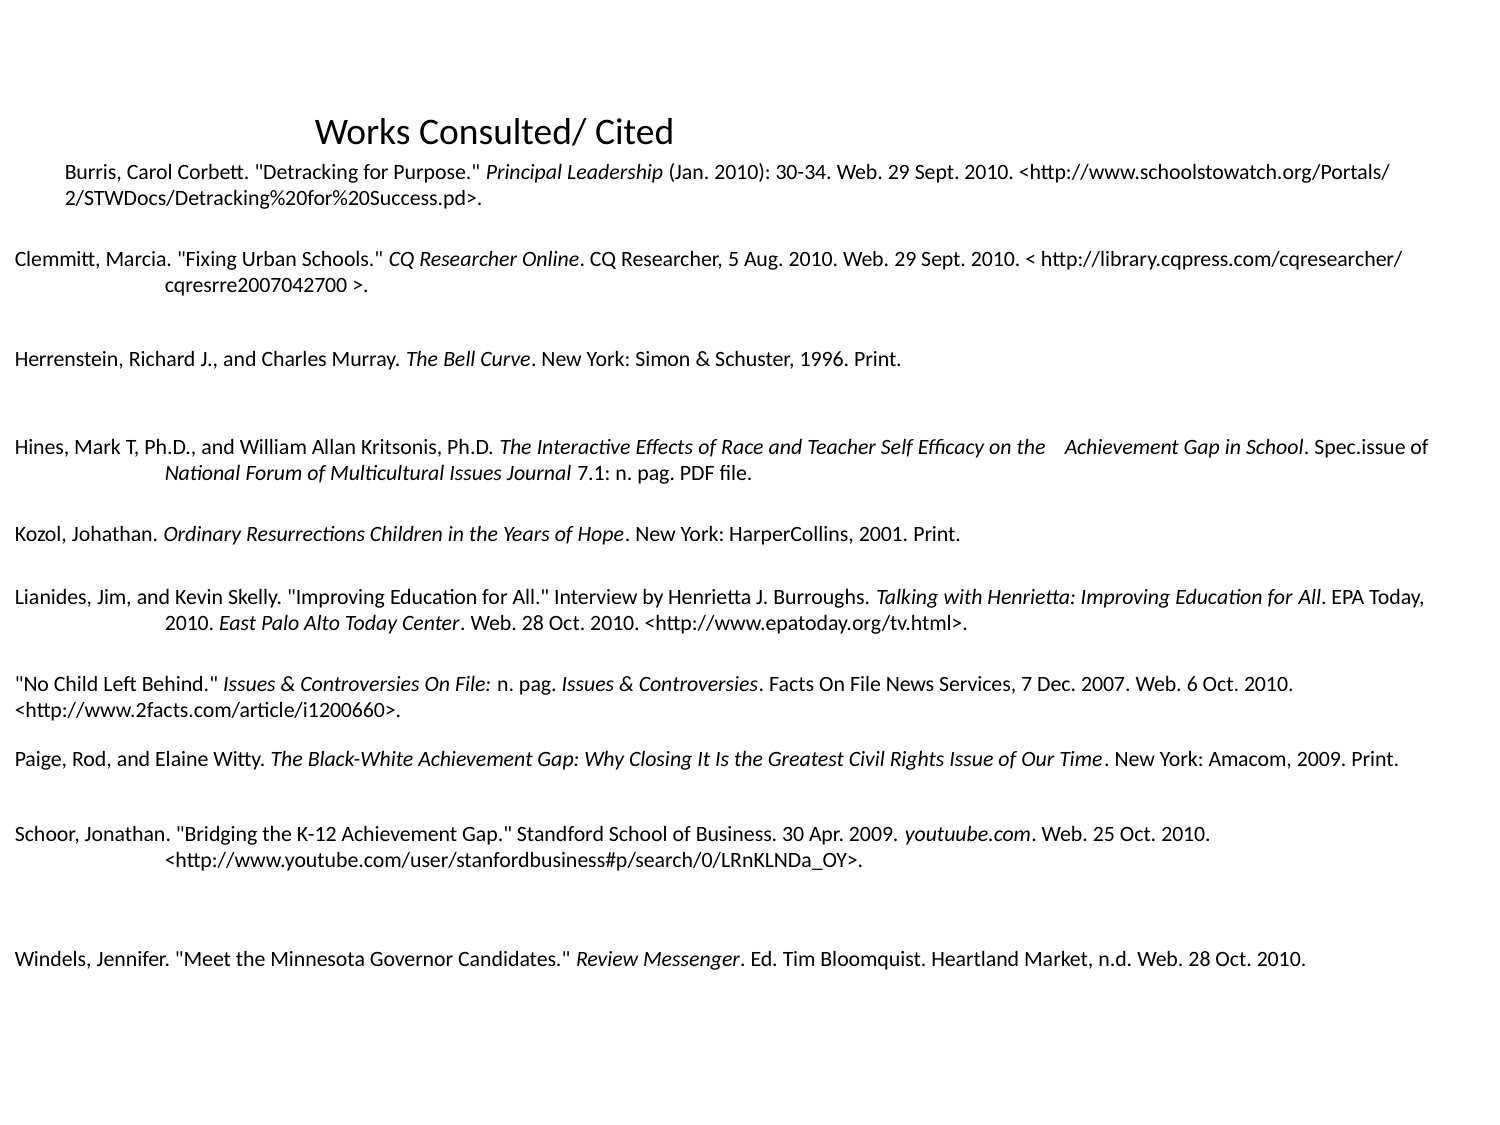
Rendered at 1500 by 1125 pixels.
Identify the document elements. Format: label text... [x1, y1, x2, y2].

text_box Herrenstein, Richard J., and Charles Murray. The Bell Curve. New York: Simon & Schuster, 1996. Print. [0, 337, 1413, 424]
text_box Kozol, Johathan. Ordinary Resurrections Children in the Years of Hope. New York: HarperCollins, 2001. Print. [0, 512, 1500, 574]
text_box Hines, Mark T, Ph.D., and William Allan Kritsonis, Ph.D. The Interactive Effects of Race and Teacher Self Efficacy on the Achievement Gap in School. Spec.issue of National Forum of Multicultural Issues Journal 7.1: n. pag. PDF file. [0, 424, 1463, 512]
text_box Schoor, Jonathan. "Bridging the K-12 Achievement Gap." Standford School of Business. 30 Apr. 2009. youtuube.com. Web. 25 Oct. 2010. <http://www.youtube.com/user/stanfordbusiness#p/search/0/LRnKLNDa_OY>. [0, 812, 1500, 937]
text_box Burris, Carol Corbett. "Detracking for Purpose." Principal Leadership (Jan. 2010): 30-34. Web. 29 Sept. 2010. <http://www.schoolstowatch.org/Portals/ 2/STWDocs/Detracking%20for%20Success.pd>. [50, 149, 1500, 237]
text_box Works Consulted/ Cited [300, 99, 1250, 149]
text_box Paige, Rod, and Elaine Witty. The Black-White Achievement Gap: Why Closing It Is the Greatest Civil Rights Issue of Our Time. New York: Amacom, 2009. Print. [0, 737, 1500, 812]
text_box Windels, Jennifer. "Meet the Minnesota Governor Candidates." Review Messenger. Ed. Tim Bloomquist. Heartland Market, n.d. Web. 28 Oct. 2010. [0, 937, 1500, 1024]
text_box "No Child Left Behind." Issues & Controversies On File: n. pag. Issues & Controversies. Facts On File News Services, 7 Dec. 2007. Web. 6 Oct. 2010. <http://www.2facts.com/article/i1200660>. [0, 662, 1500, 737]
text_box Lianides, Jim, and Kevin Skelly. "Improving Education for All." Interview by Henrietta J. Burroughs. Talking with Henrietta: Improving Education for All. EPA Today, 2010. East Palo Alto Today Center. Web. 28 Oct. 2010. <http://www.epatoday.org/tv.html>. [0, 574, 1500, 662]
text_box Clemmitt, Marcia. "Fixing Urban Schools." CQ Researcher Online. CQ Researcher, 5 Aug. 2010. Web. 29 Sept. 2010. < http://library.cqpress.com/cqresearcher/ cqresrre2007042700 >. [0, 237, 1500, 440]
